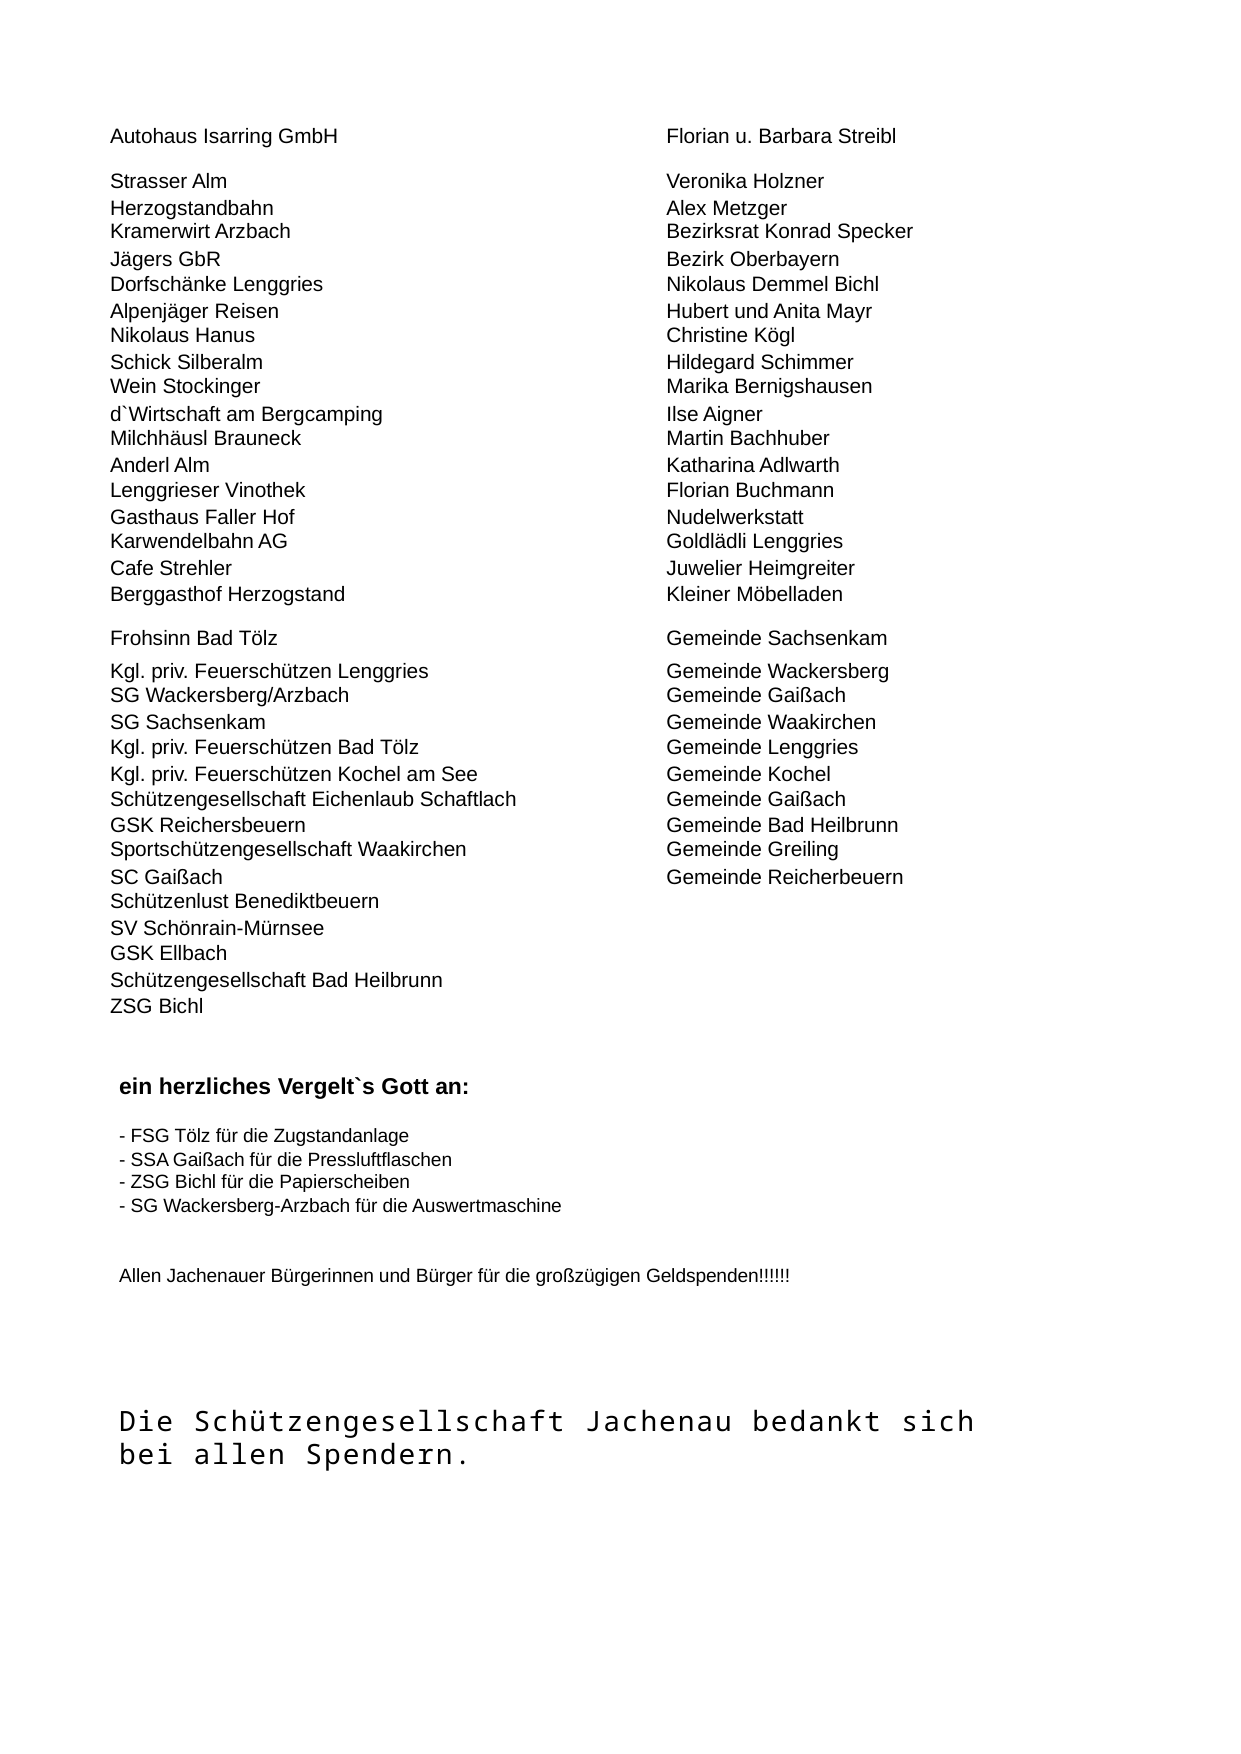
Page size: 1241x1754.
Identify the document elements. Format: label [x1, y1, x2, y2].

list [73, 1072, 1024, 1478]
table_header [73, 123, 1023, 169]
table_cell [73, 169, 1023, 1019]
